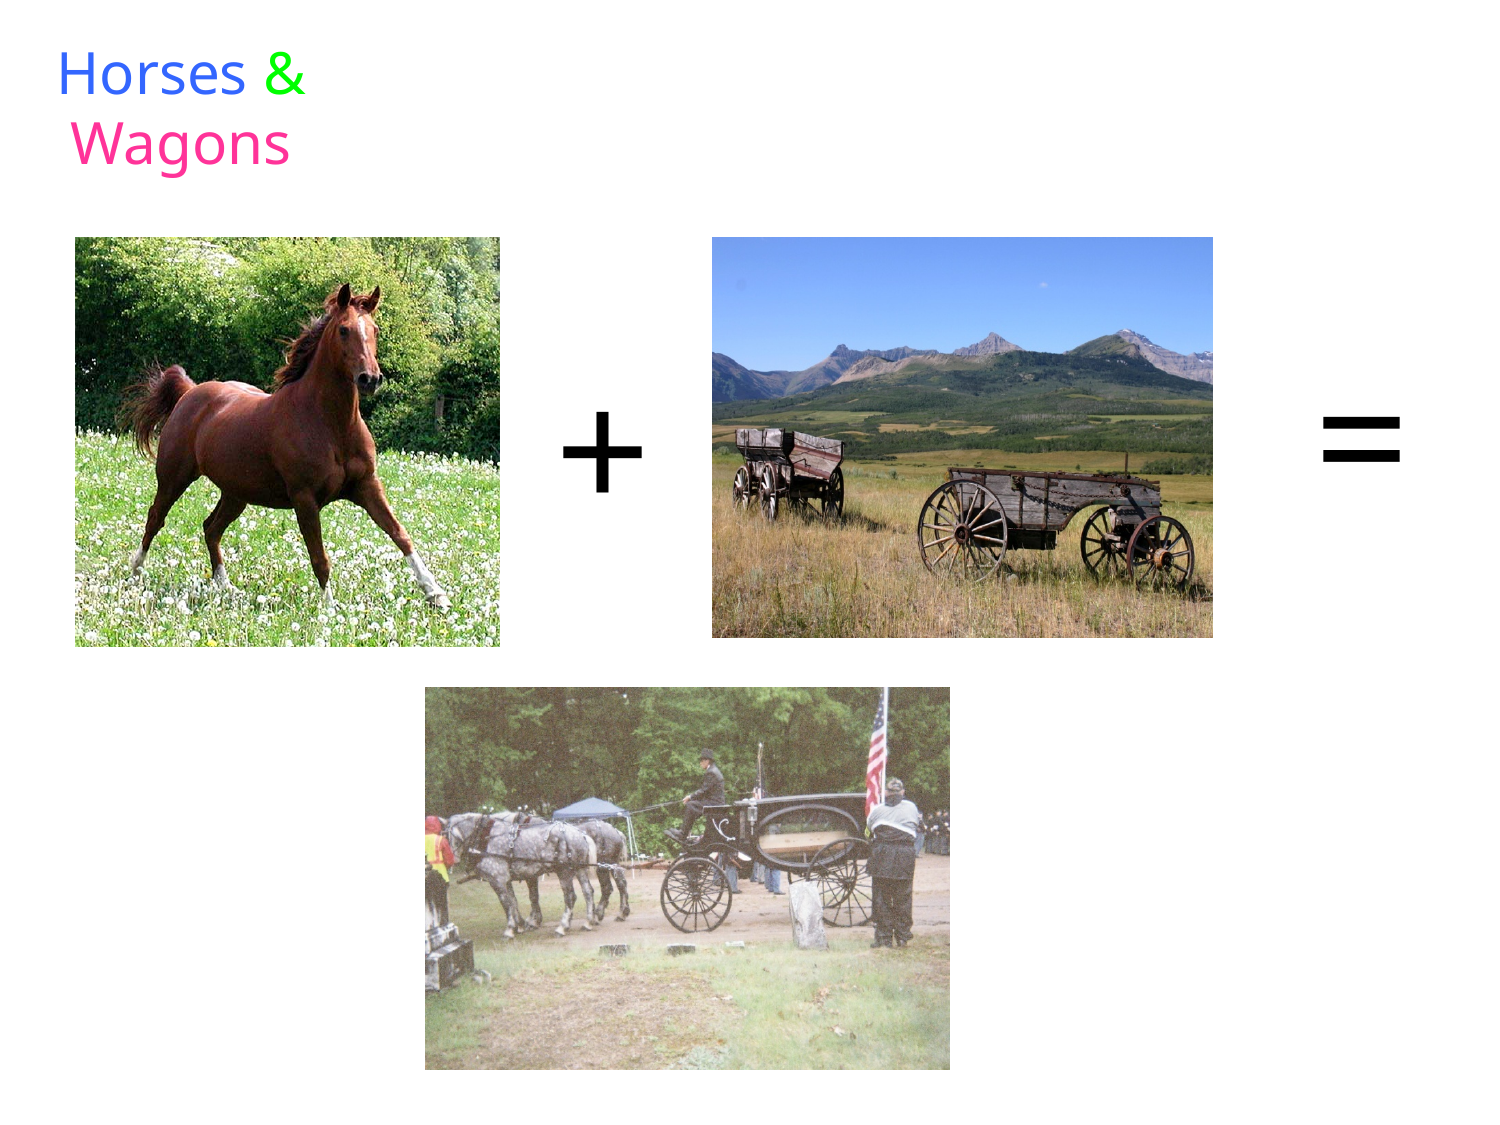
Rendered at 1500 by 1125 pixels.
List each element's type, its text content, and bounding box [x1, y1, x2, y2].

text_box = [1299, 324, 1432, 540]
picture [712, 237, 1213, 638]
text_box + [540, 337, 666, 553]
picture [74, 237, 501, 647]
picture [424, 687, 951, 1070]
title Horses & Wagons [0, 0, 363, 213]
